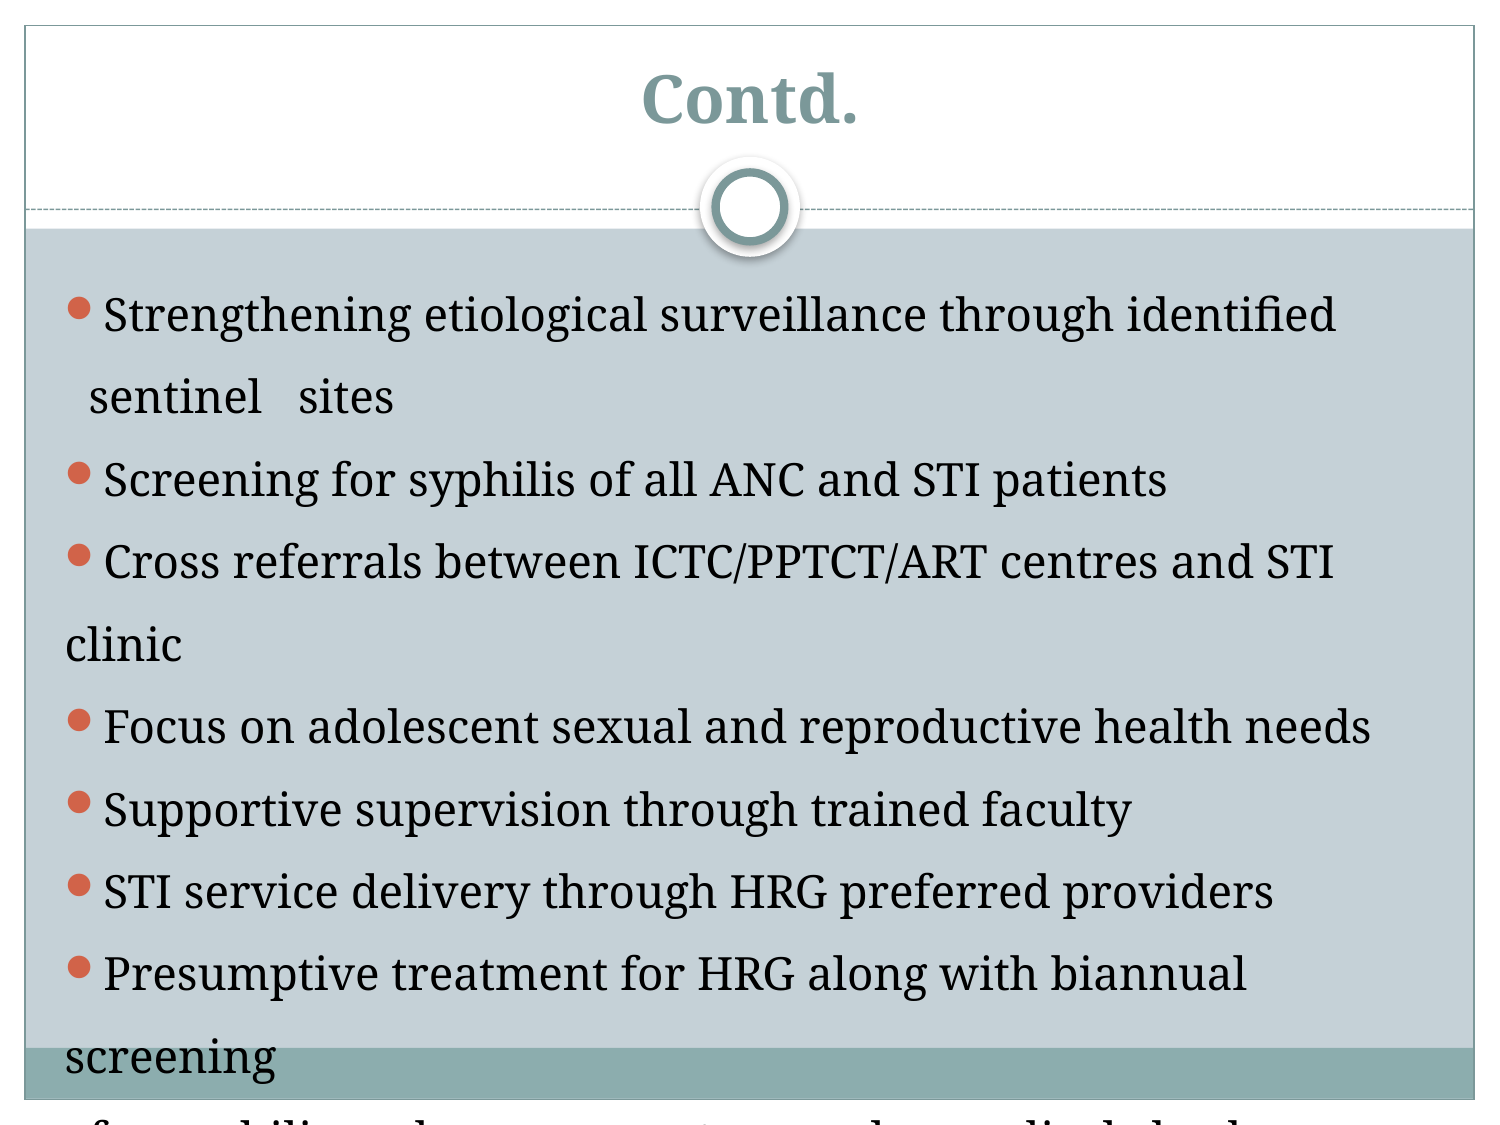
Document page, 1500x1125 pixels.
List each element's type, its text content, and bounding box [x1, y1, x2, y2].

title Contd. [49, 99, 1451, 225]
list Strengthening etiological surveillance through identified sentinel sites Screening for syphilis of all ANC and STI patients Cross referrals between ICTC/PPTCT/ART centres and STI clinic Focus on adolescent sexual and reproductive health needs Supportive supervision through trained faculty STI service delivery through HRG preferred providers Presumptive treatment for HRG along with biannual screening for syphilis and once a quarter regular medical checkup [49, 250, 1445, 1125]
